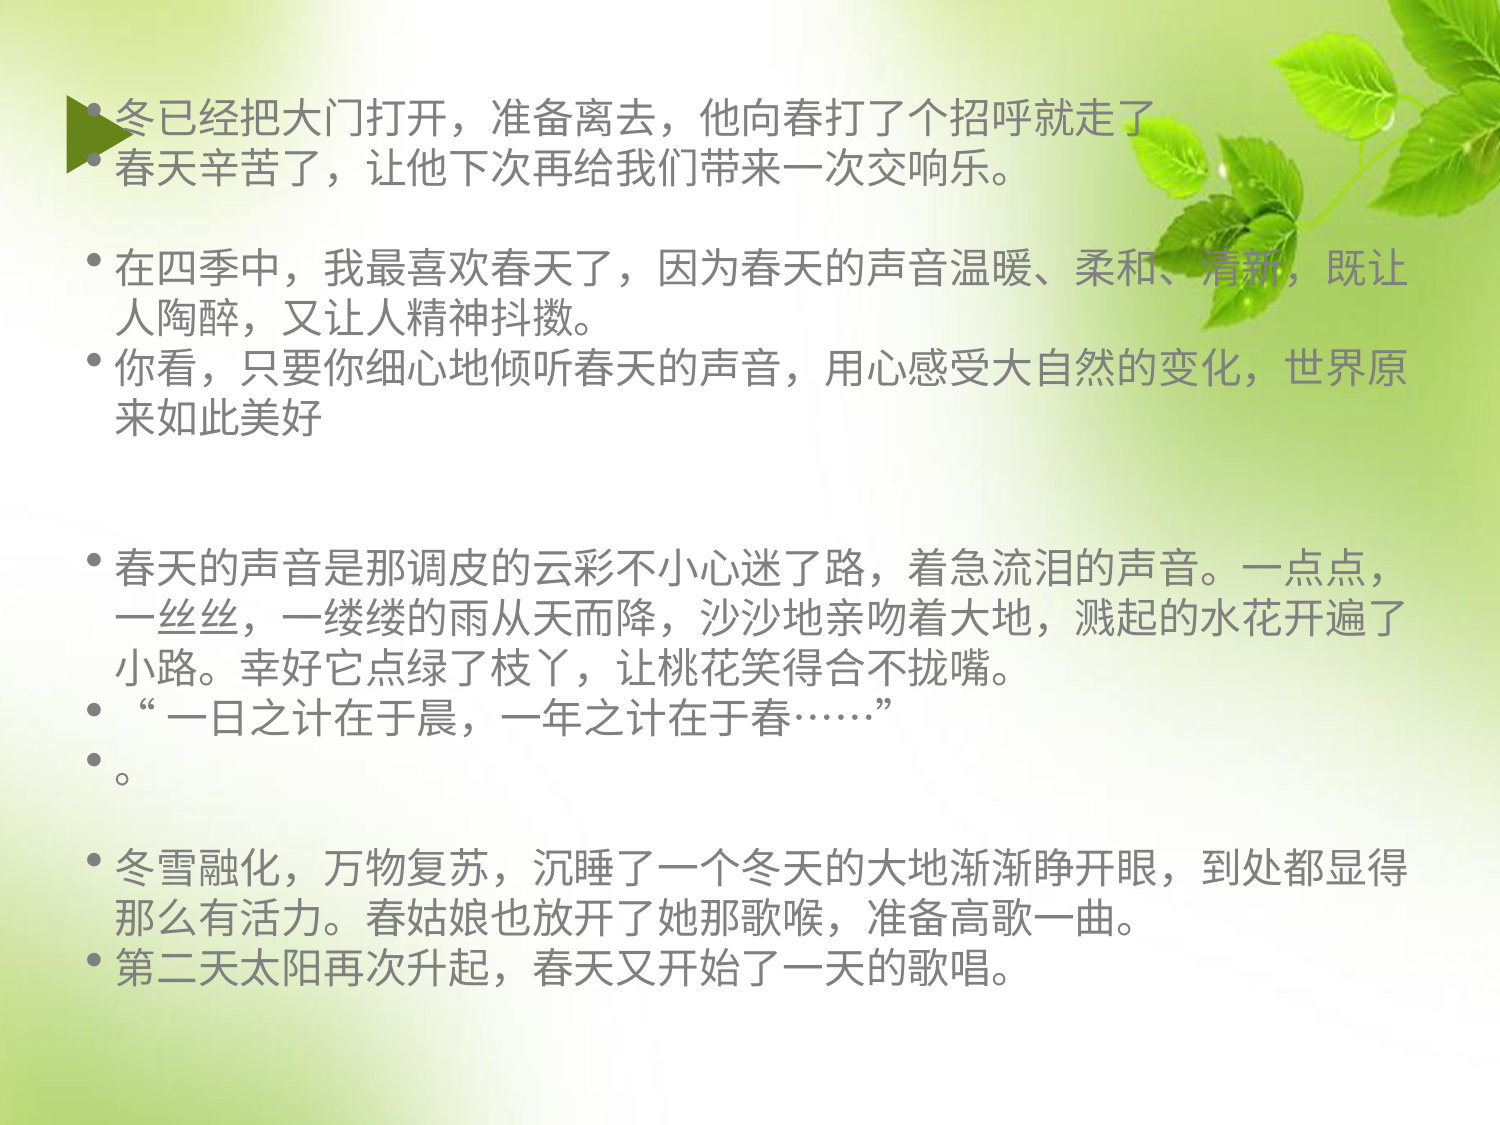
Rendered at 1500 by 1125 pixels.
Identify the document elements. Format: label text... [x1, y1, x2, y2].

list 冬已经把大门打开，准备离去，他向春打了个招呼就走了 春天辛苦了，让他下次再给我们带来一次交响乐。 在四季中，我最喜欢春天了，因为春天的声音温暖、柔和、清新，既让人陶醉，又让人精神抖擞。 你看，只要你细心地倾听春天的声音，用心感受大自然的变化，世界原来如此美好 春天的声音是那调皮的云彩不小心迷了路，着急流泪的声音。一点点，一丝丝，一缕缕的雨从天而降，沙沙地亲吻着大地，溅起的水花开遍了小路。幸好它点绿了枝丫，让桃花笑得合不拢嘴。 “一日之计在于晨，一年之计在于春……” 。 冬雪融化，万物复苏，沉睡了一个冬天的大地渐渐睁开眼，到处都显得那么有活力。春姑娘也放开了她那歌喉，准备高歌一曲。 第二天太阳再次升起，春天又开始了一天的歌唱。 [70, 83, 1426, 1006]
picture [0, 0, 1500, 1125]
